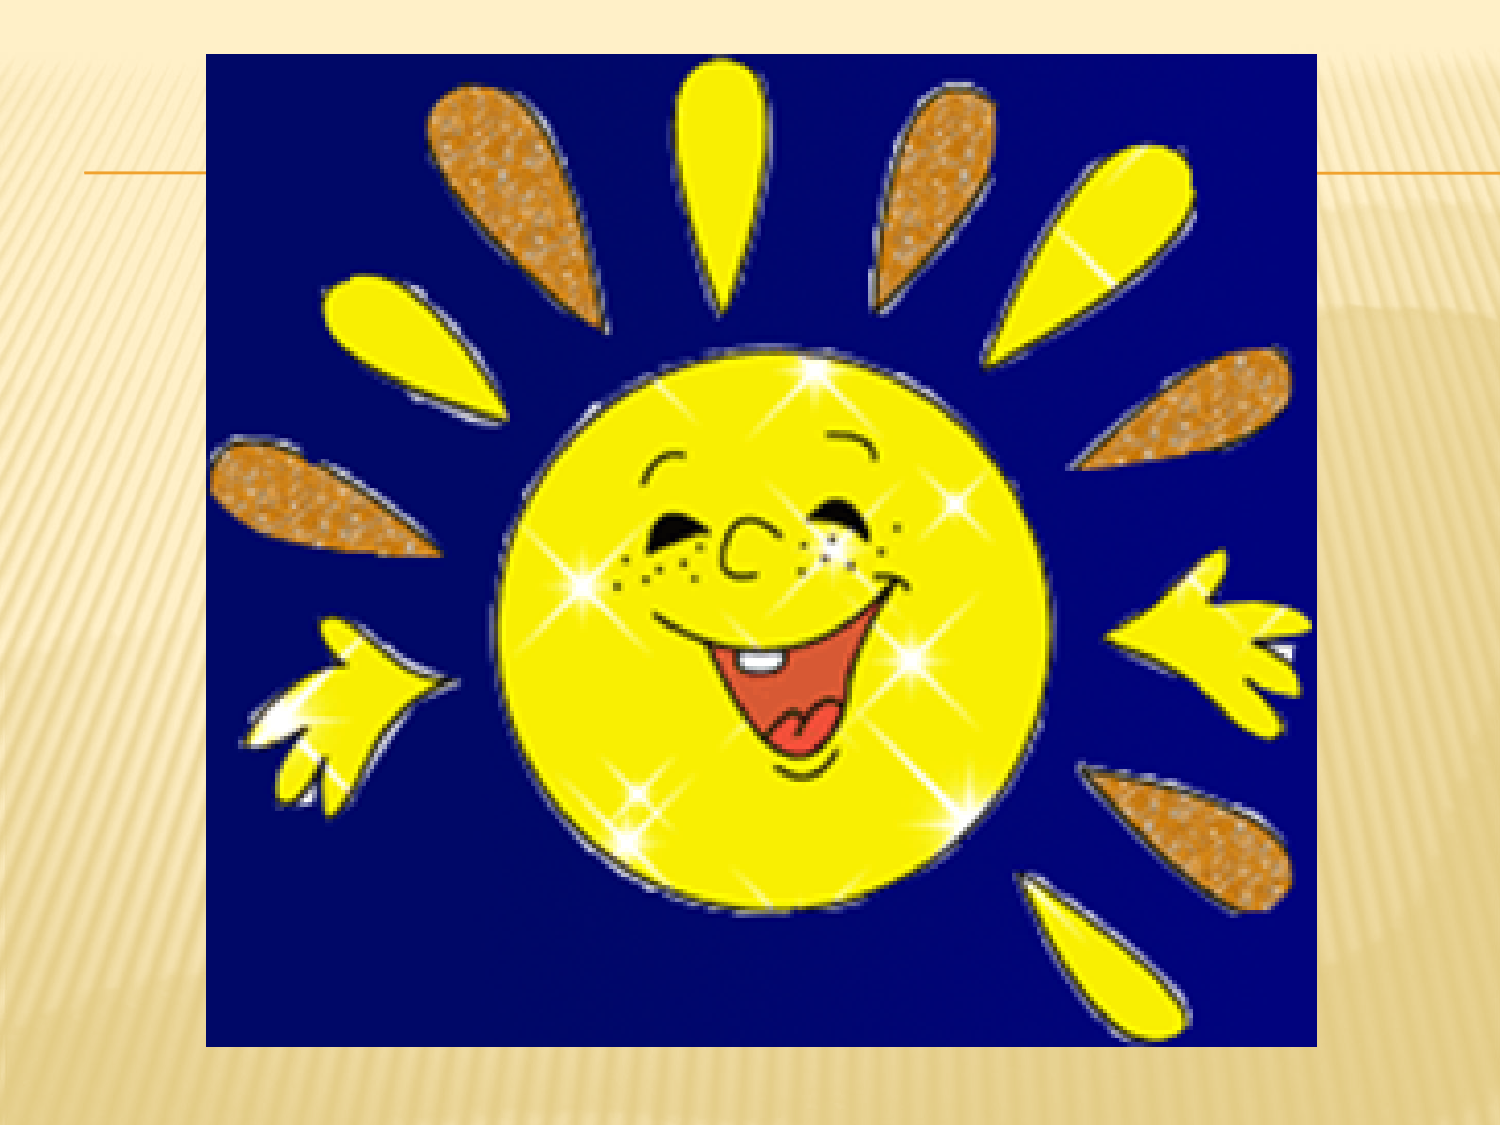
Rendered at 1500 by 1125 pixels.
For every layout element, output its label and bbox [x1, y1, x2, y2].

list [206, 54, 1318, 1048]
